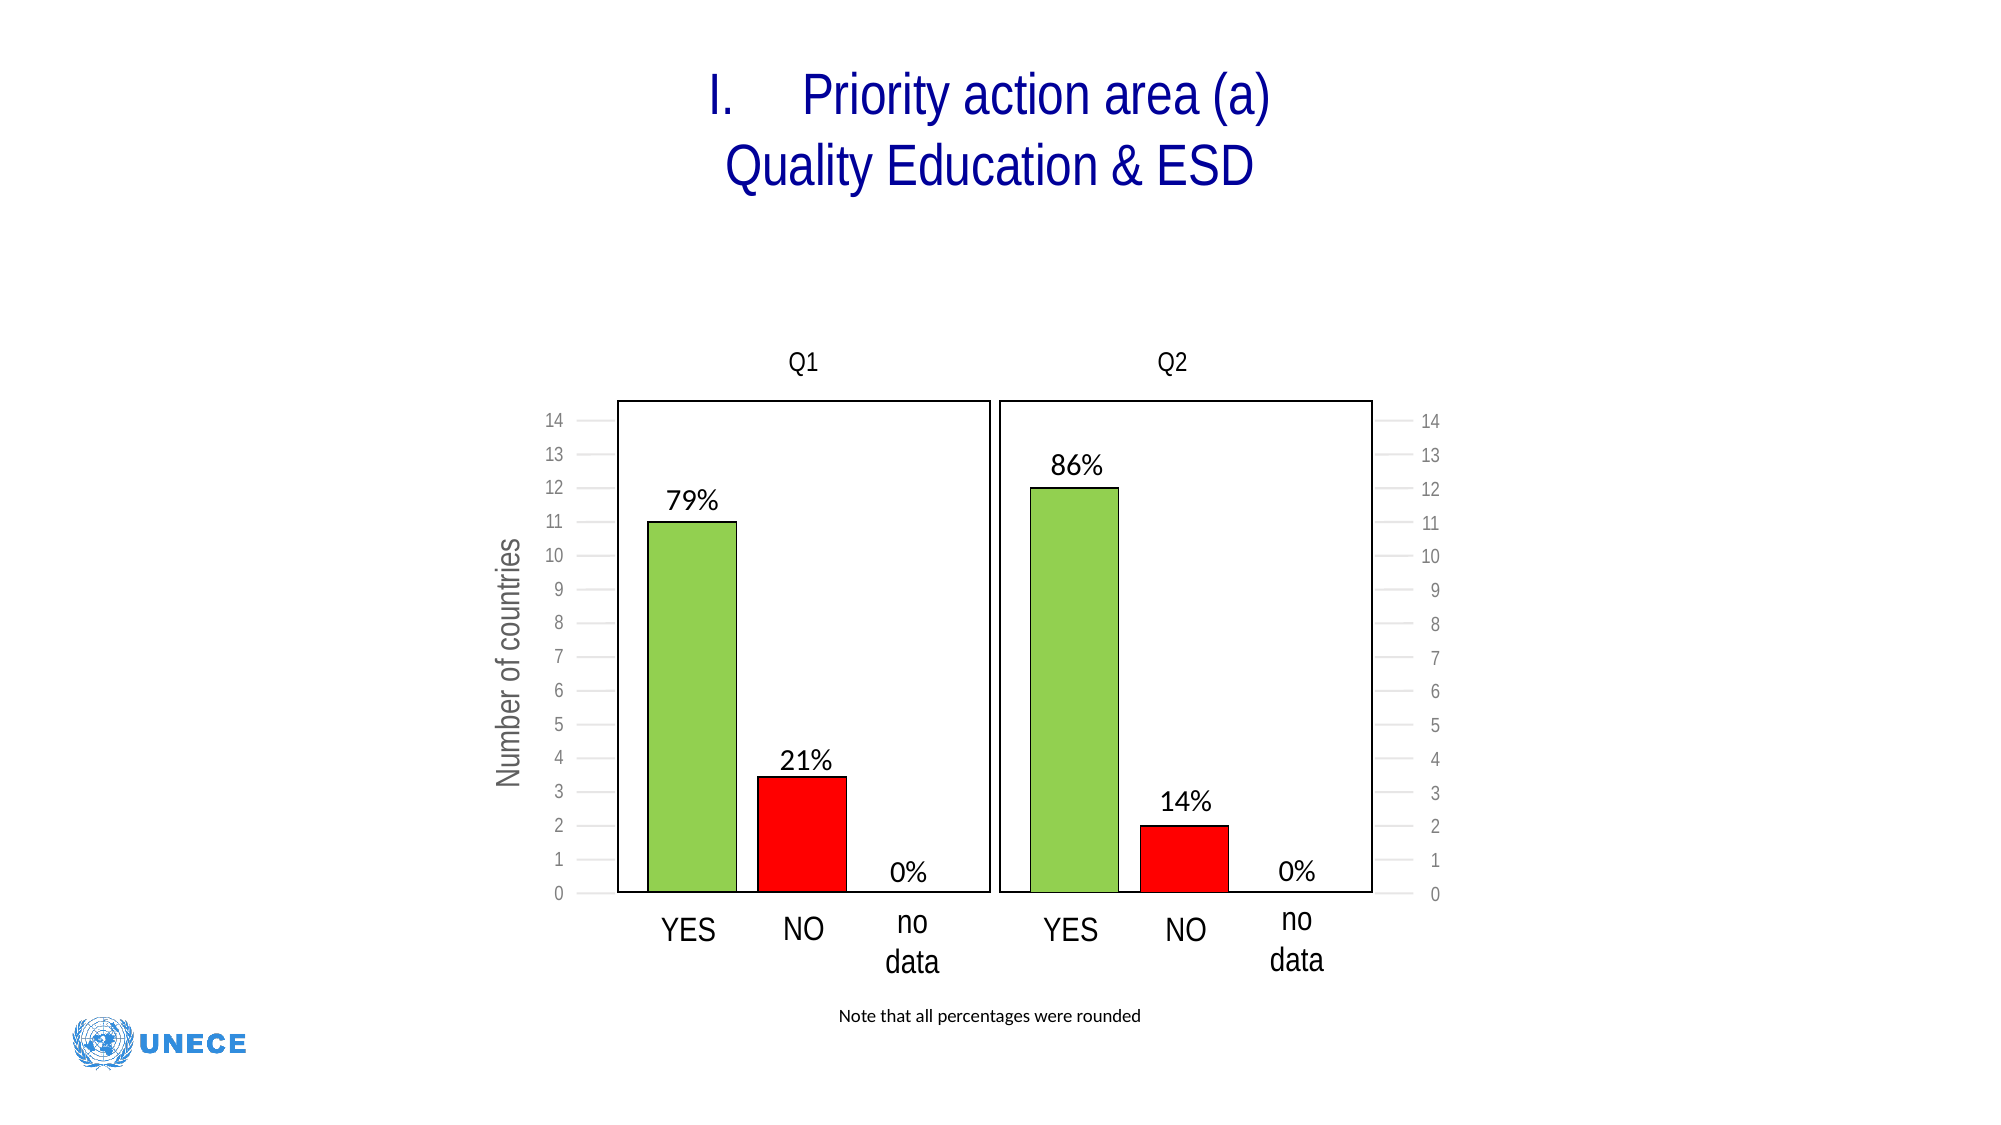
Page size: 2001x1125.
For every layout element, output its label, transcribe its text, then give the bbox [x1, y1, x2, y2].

text_box Priority action area (a) Quality Education & ESD [399, 62, 1581, 191]
text_box [617, 400, 990, 892]
text_box [1030, 488, 1119, 893]
text_box [758, 776, 847, 893]
text_box [648, 521, 737, 893]
text_box 86% [1035, 437, 1119, 489]
text_box YES [646, 900, 732, 956]
text_box NO [768, 899, 840, 955]
picture [68, 1015, 248, 1071]
text_box YES [1028, 900, 1114, 956]
text_box Note that all percentages were rounded [824, 996, 1156, 1034]
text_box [478, 400, 616, 911]
text_box 79% [651, 472, 734, 525]
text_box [1374, 402, 1453, 913]
text_box NO [1150, 899, 1222, 956]
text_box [773, 336, 1203, 386]
text_box no data [870, 892, 955, 988]
text_box [1140, 825, 1229, 893]
text_box 0% [875, 844, 943, 897]
text_box 0% [1263, 843, 1331, 895]
text_box 21% [764, 732, 848, 784]
text_box [999, 400, 1373, 893]
text_box no data [1255, 889, 1340, 986]
text_box 14% [1144, 773, 1227, 826]
